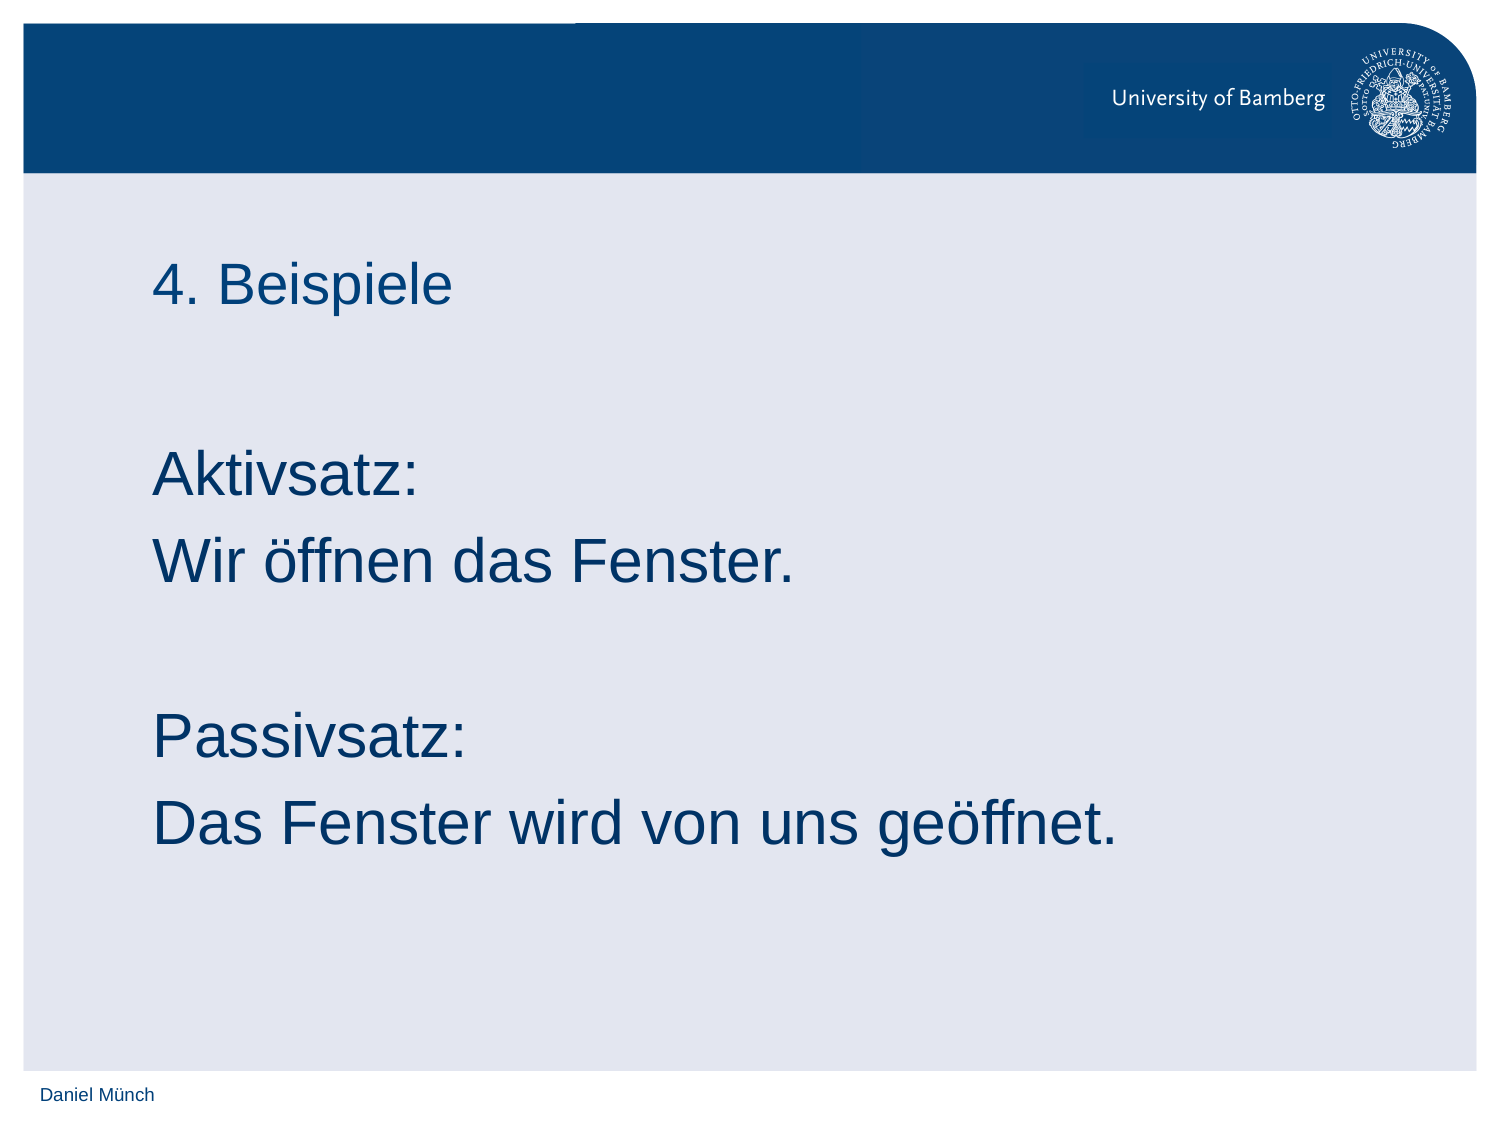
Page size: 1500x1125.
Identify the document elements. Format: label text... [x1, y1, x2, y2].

list Aktivsatz: Wir öffnen das Fenster. Passivsatz: Das Fenster wird von uns geöffnet. [137, 425, 1436, 1008]
title 4. Beispiele [137, 187, 1363, 375]
picture [0, 0, 1500, 1125]
